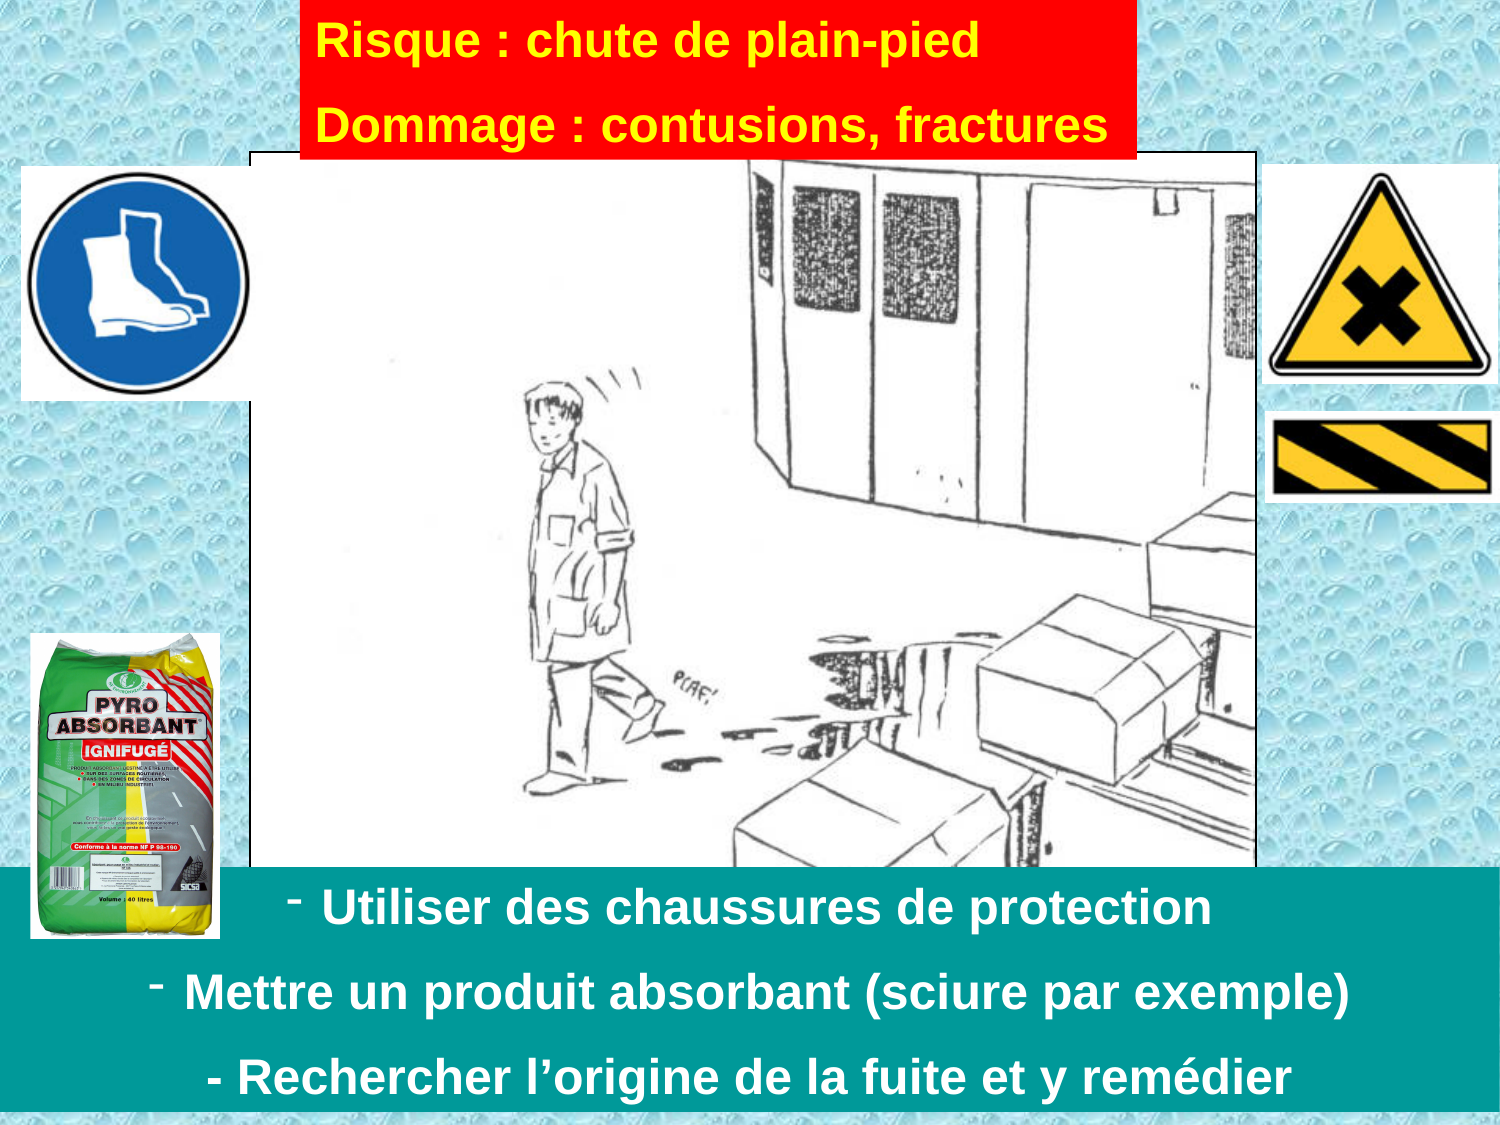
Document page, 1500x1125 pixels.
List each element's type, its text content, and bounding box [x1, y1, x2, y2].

picture [1137, 0, 1500, 867]
text_box Utiliser des chaussures de protection Mettre un produit absorbant (sciure par exemple) - Rechercher l’origine de la fuite et y remédier [0, 867, 1500, 1112]
text_box Risque : chute de plain-pied Dommage : contusions, fractures [299, 0, 1137, 150]
picture [0, 0, 1255, 996]
picture [0, 1112, 1500, 1125]
